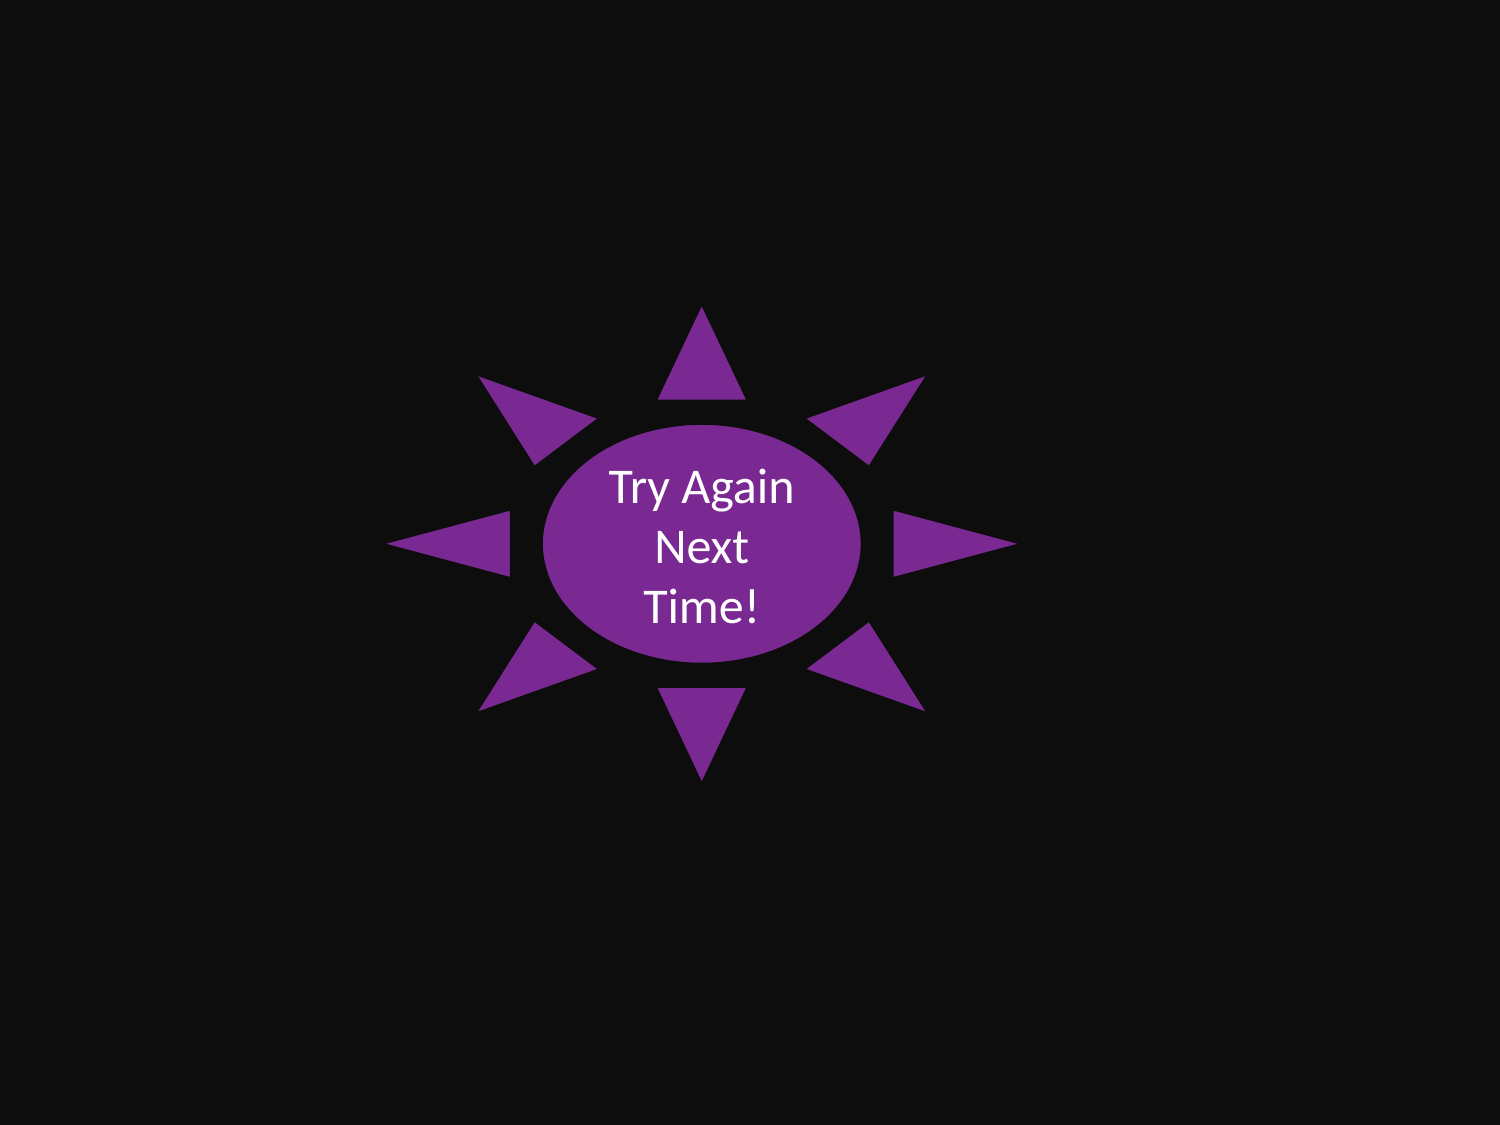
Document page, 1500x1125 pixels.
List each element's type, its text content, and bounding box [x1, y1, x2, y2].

text_box Try Again Next Time! [654, 685, 750, 787]
text_box Try Again Next Time! [473, 619, 602, 716]
text_box Try Again Next Time! [381, 508, 512, 580]
text_box Try Again Next Time! [802, 619, 931, 716]
text_box Try Again Next Time! [654, 301, 750, 402]
text_box Try Again Next Time! [891, 508, 1022, 580]
text_box Try Again Next Time! [540, 422, 863, 665]
text_box Try Again Next Time! [802, 372, 931, 469]
text_box Try Again Next Time! [473, 372, 602, 469]
